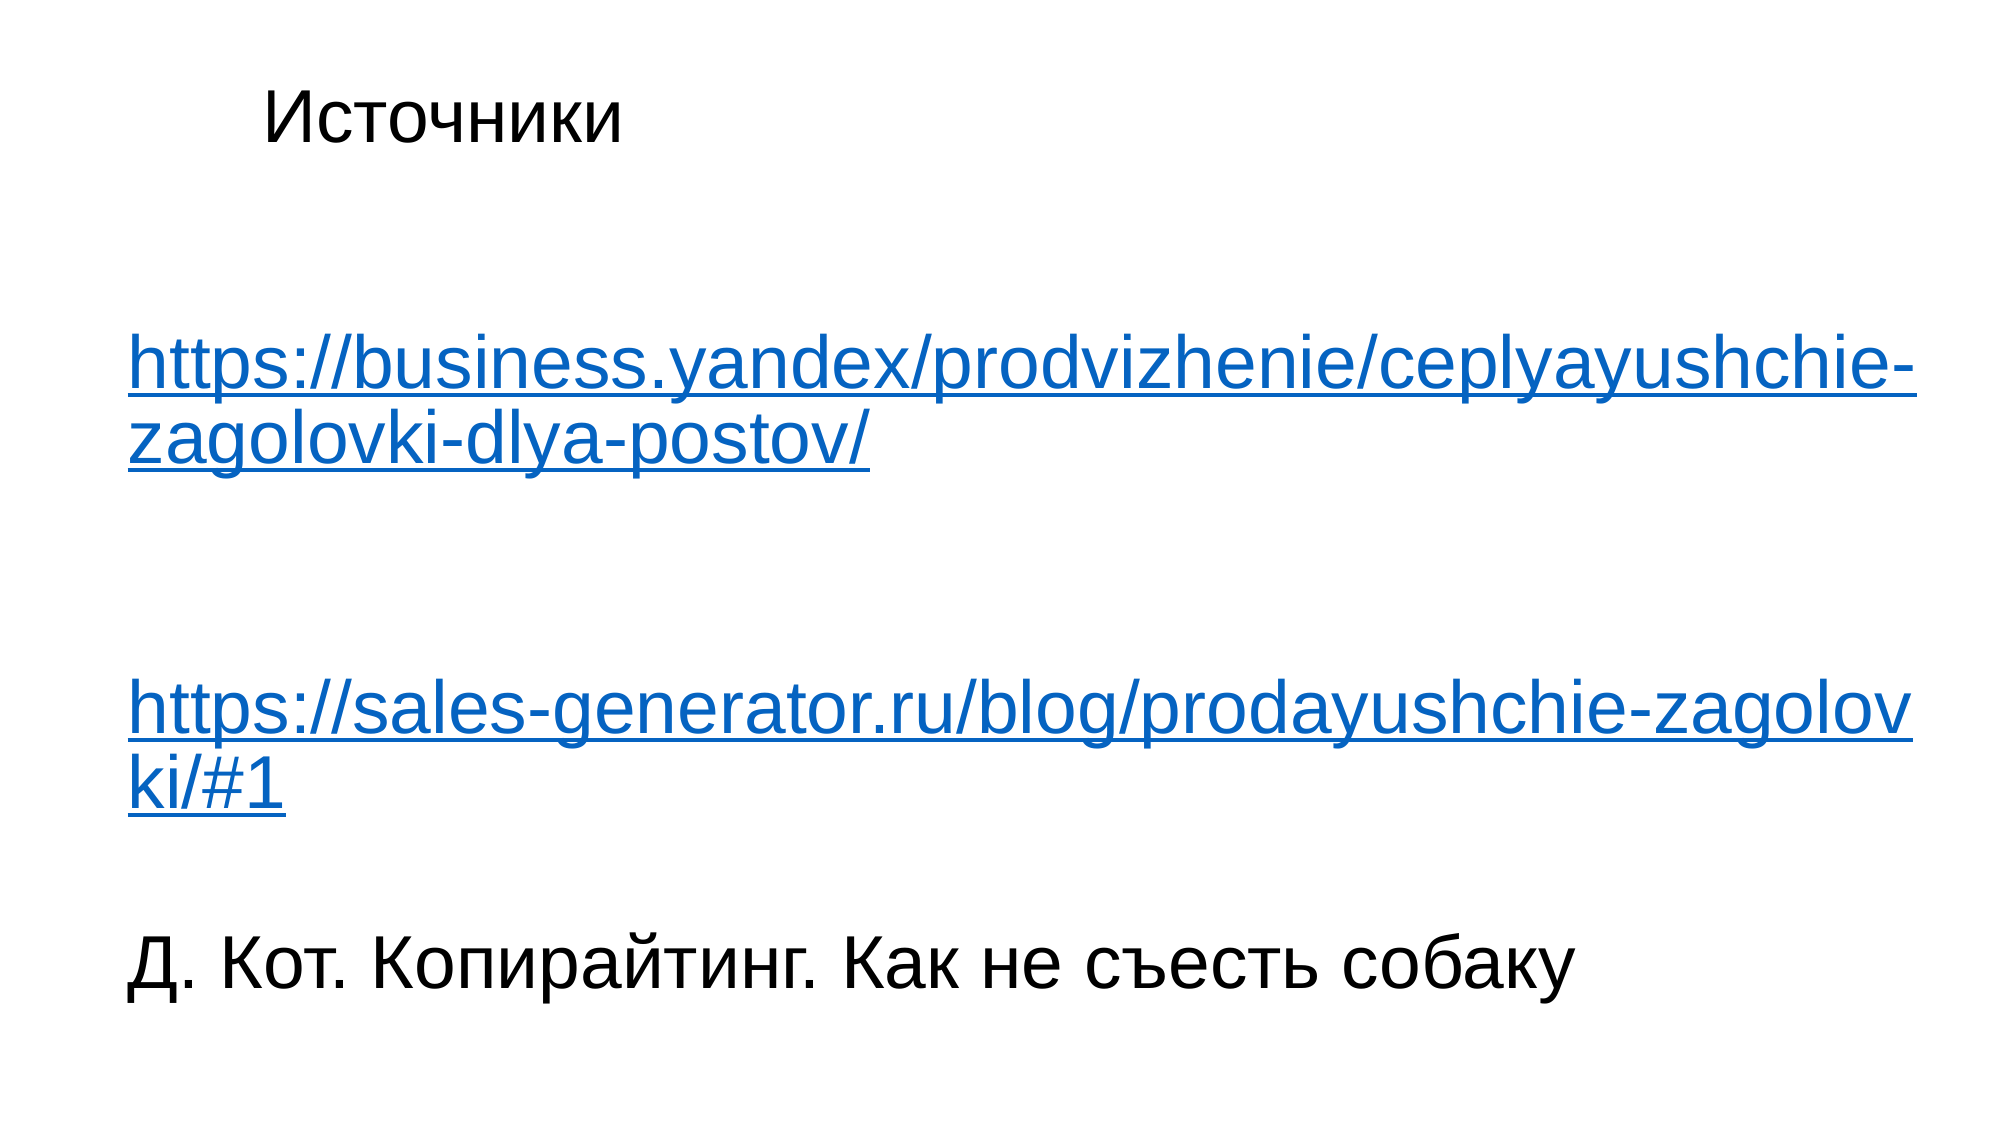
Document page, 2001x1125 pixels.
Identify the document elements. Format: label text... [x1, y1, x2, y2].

title Источники [262, 24, 1763, 200]
text_box https://business.yandex/prodvizhenie/ceplyayushchie-zagolovki-dlya-postov/ https://sales-generator.ru/blog/prodayushchie-zagolovki/#1 Д. Кот. Копирайтинг. Как не съесть собаку [112, 306, 1951, 862]
